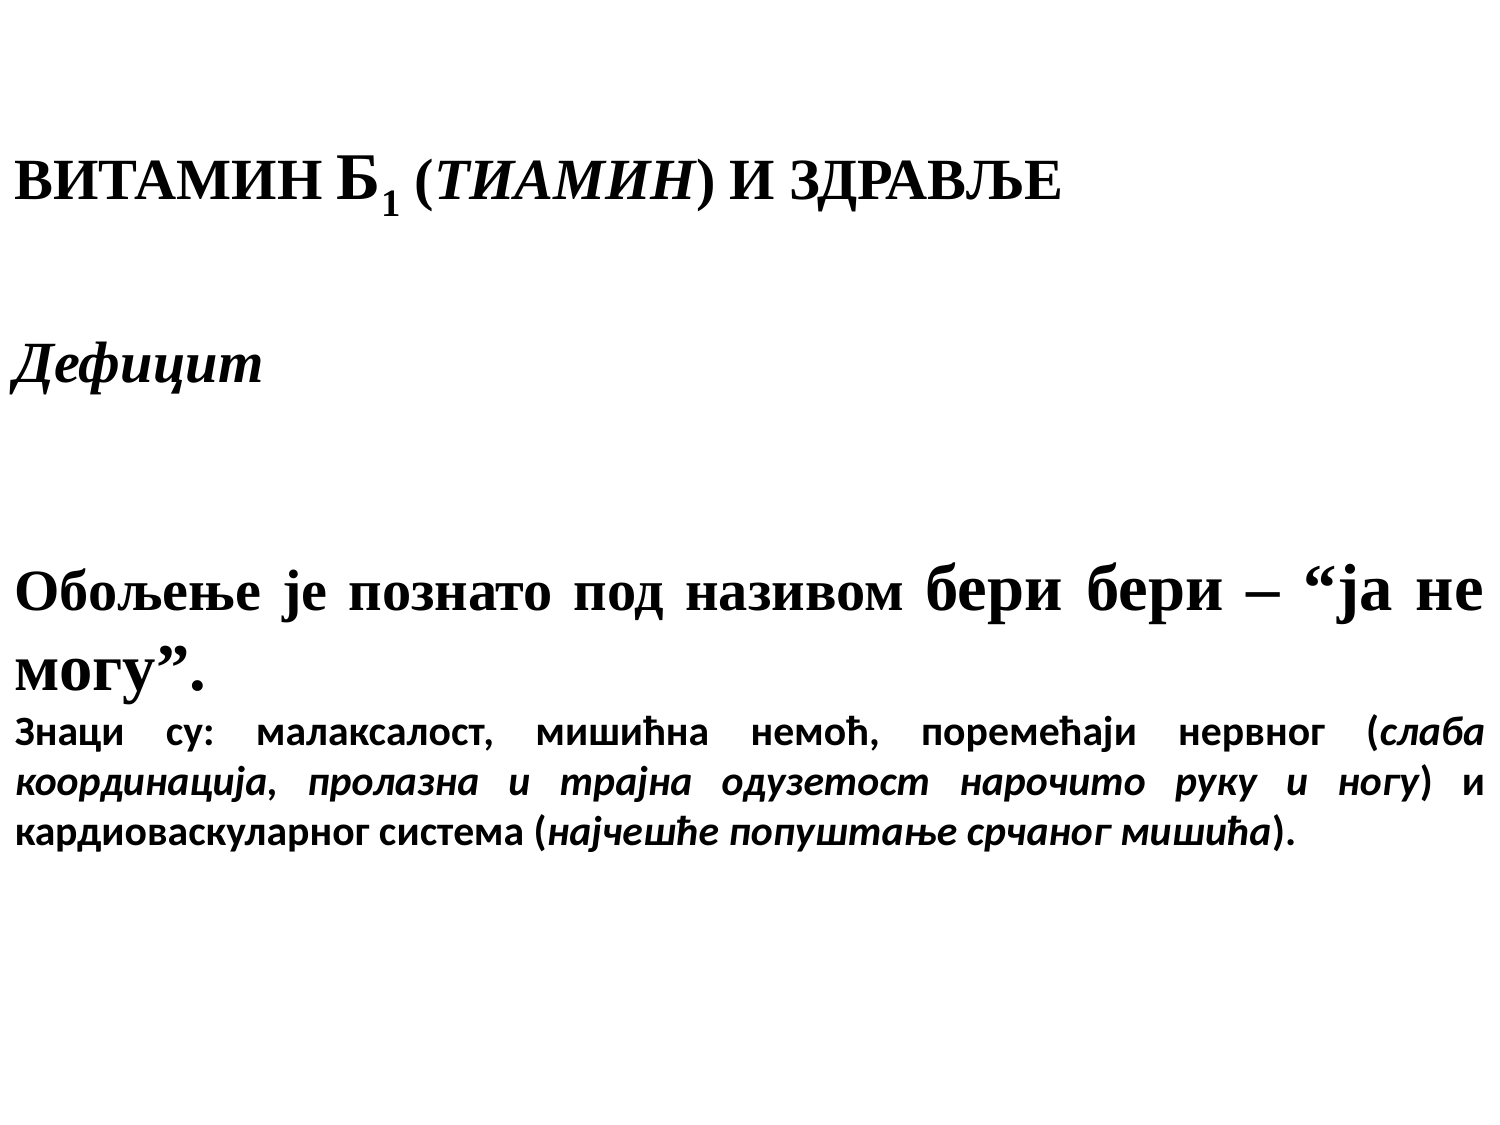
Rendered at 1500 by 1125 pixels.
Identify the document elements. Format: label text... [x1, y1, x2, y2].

text_box ВИТАМИН Б1 (ТИАМИН) И ЗДРАВЉЕ Дефицит Обољење је познато под називом бери бери – “ја не могу”. Знаци су: малаксалост, мишићна немоћ, поремећаји нервног (слаба координација, пролазна и трајна одузетост нарочито руку и ногу) и кардиоваскуларног система (најчешће попуштање срчаног мишића). [0, 125, 1500, 862]
